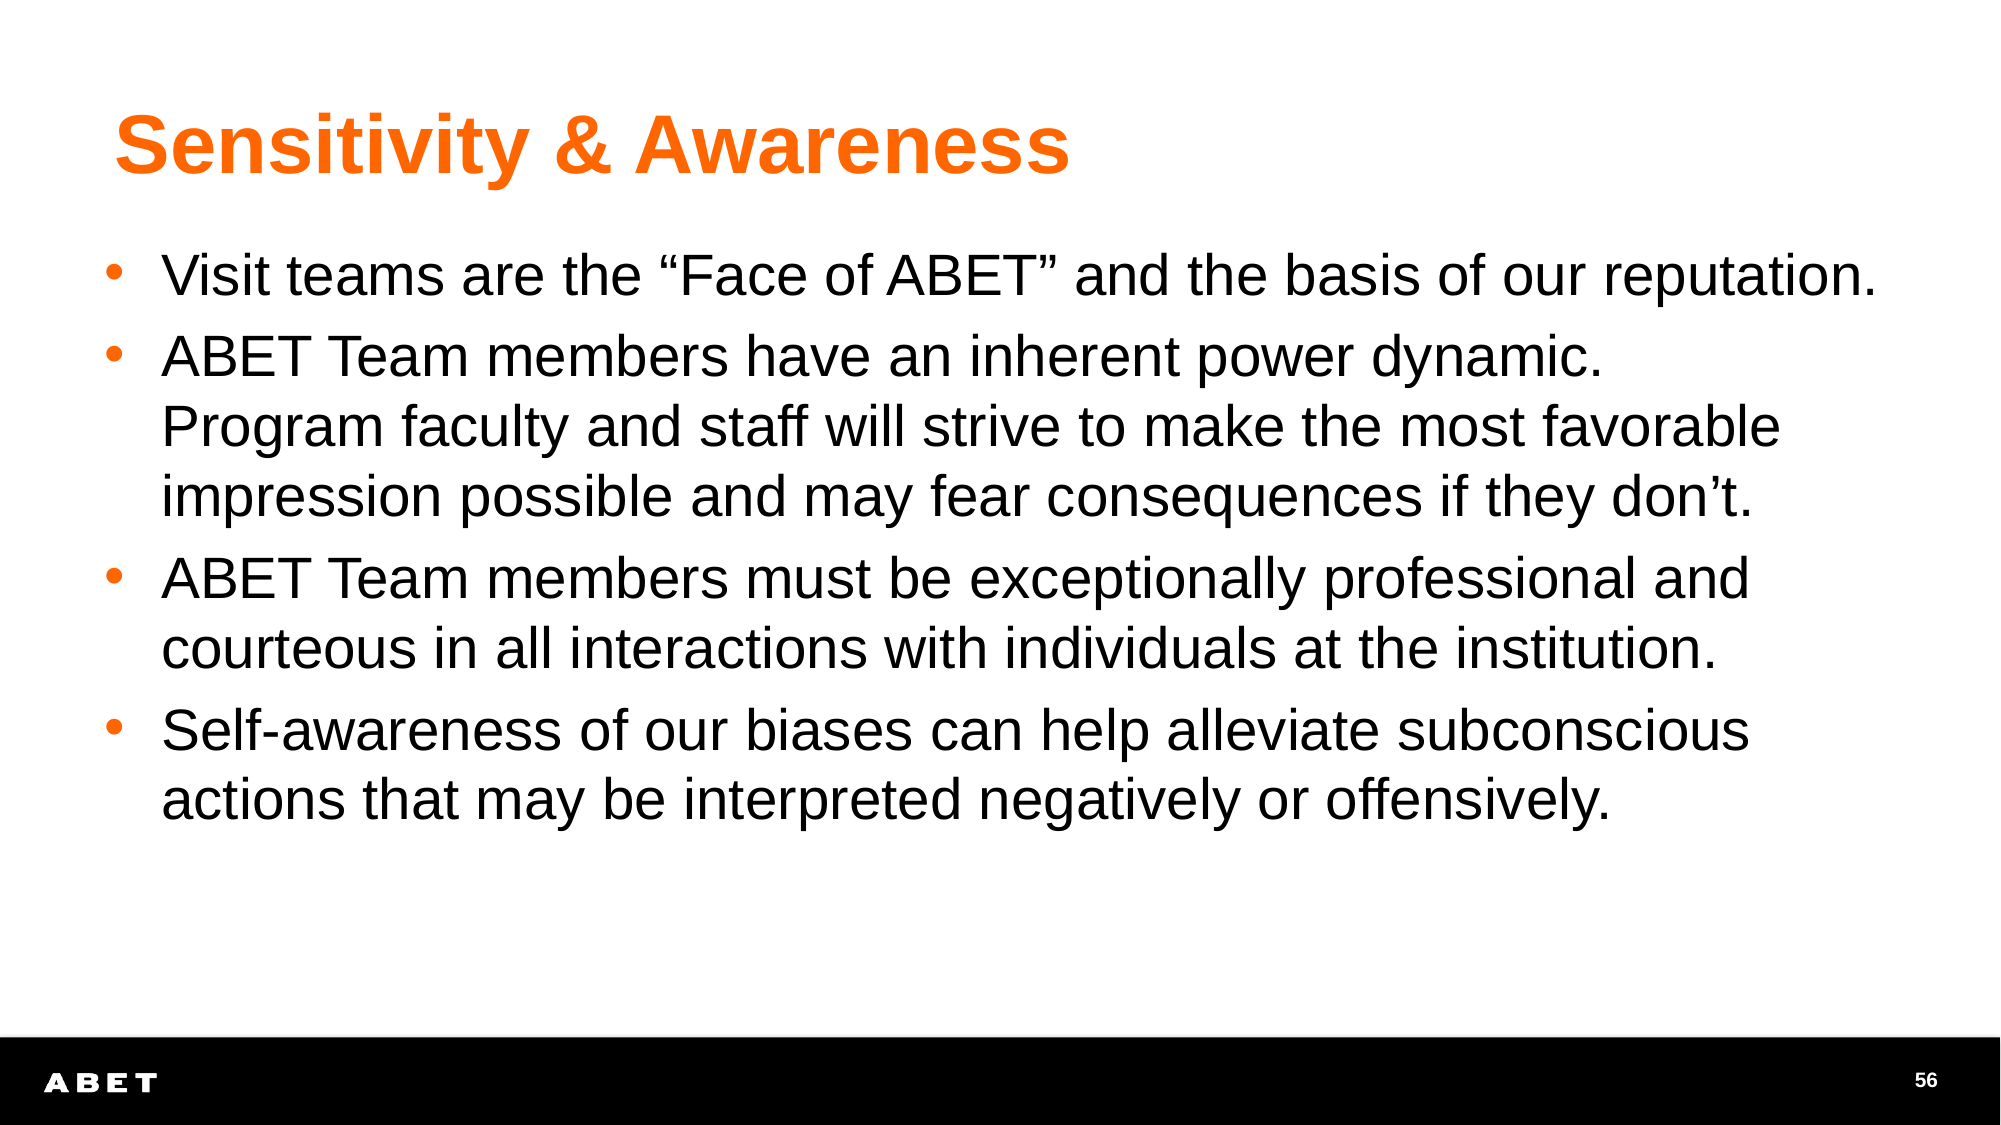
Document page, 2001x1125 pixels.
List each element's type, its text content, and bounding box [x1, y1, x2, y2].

list Visit teams are the “Face of ABET” and the basis of our reputation. ABET Team members have an inherent power dynamic. Program faculty and staff will strive to make the most favorable impression possible and may fear consequences if they don’t. ABET Team members must be exceptionally professional and courteous in all interactions with individuals at the institution. Self-awareness of our biases can help alleviate subconscious actions that may be interpreted negatively or offensively. [90, 147, 1910, 909]
title Sensitivity & Awareness [99, 82, 1900, 147]
picture [16, 1052, 184, 1113]
